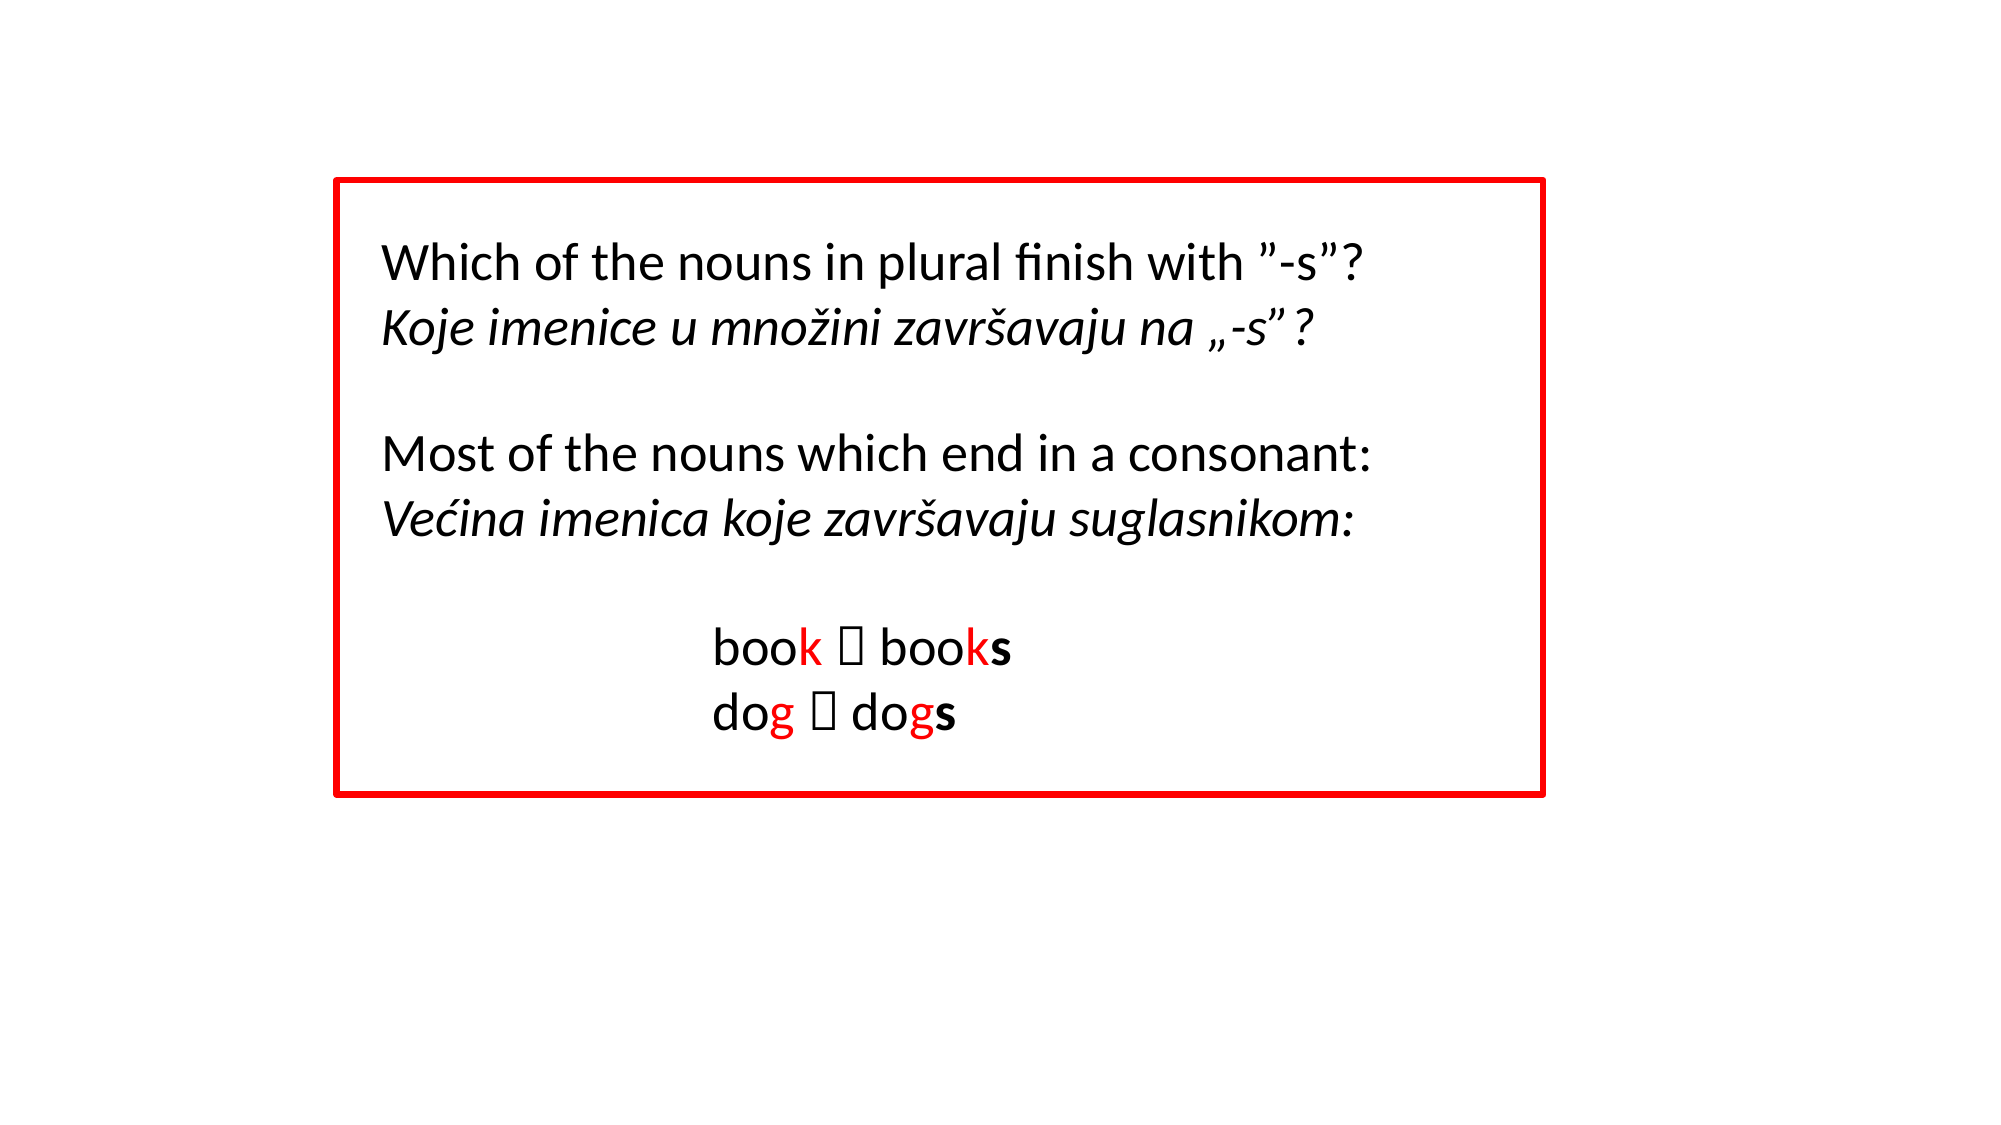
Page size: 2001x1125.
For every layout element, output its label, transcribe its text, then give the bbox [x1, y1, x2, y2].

text_box [336, 180, 1544, 795]
text_box Most of the nouns which end in a consonant: Većina imenica koje završavaju suglasnikom: book  books dog  dogs [367, 409, 1932, 809]
